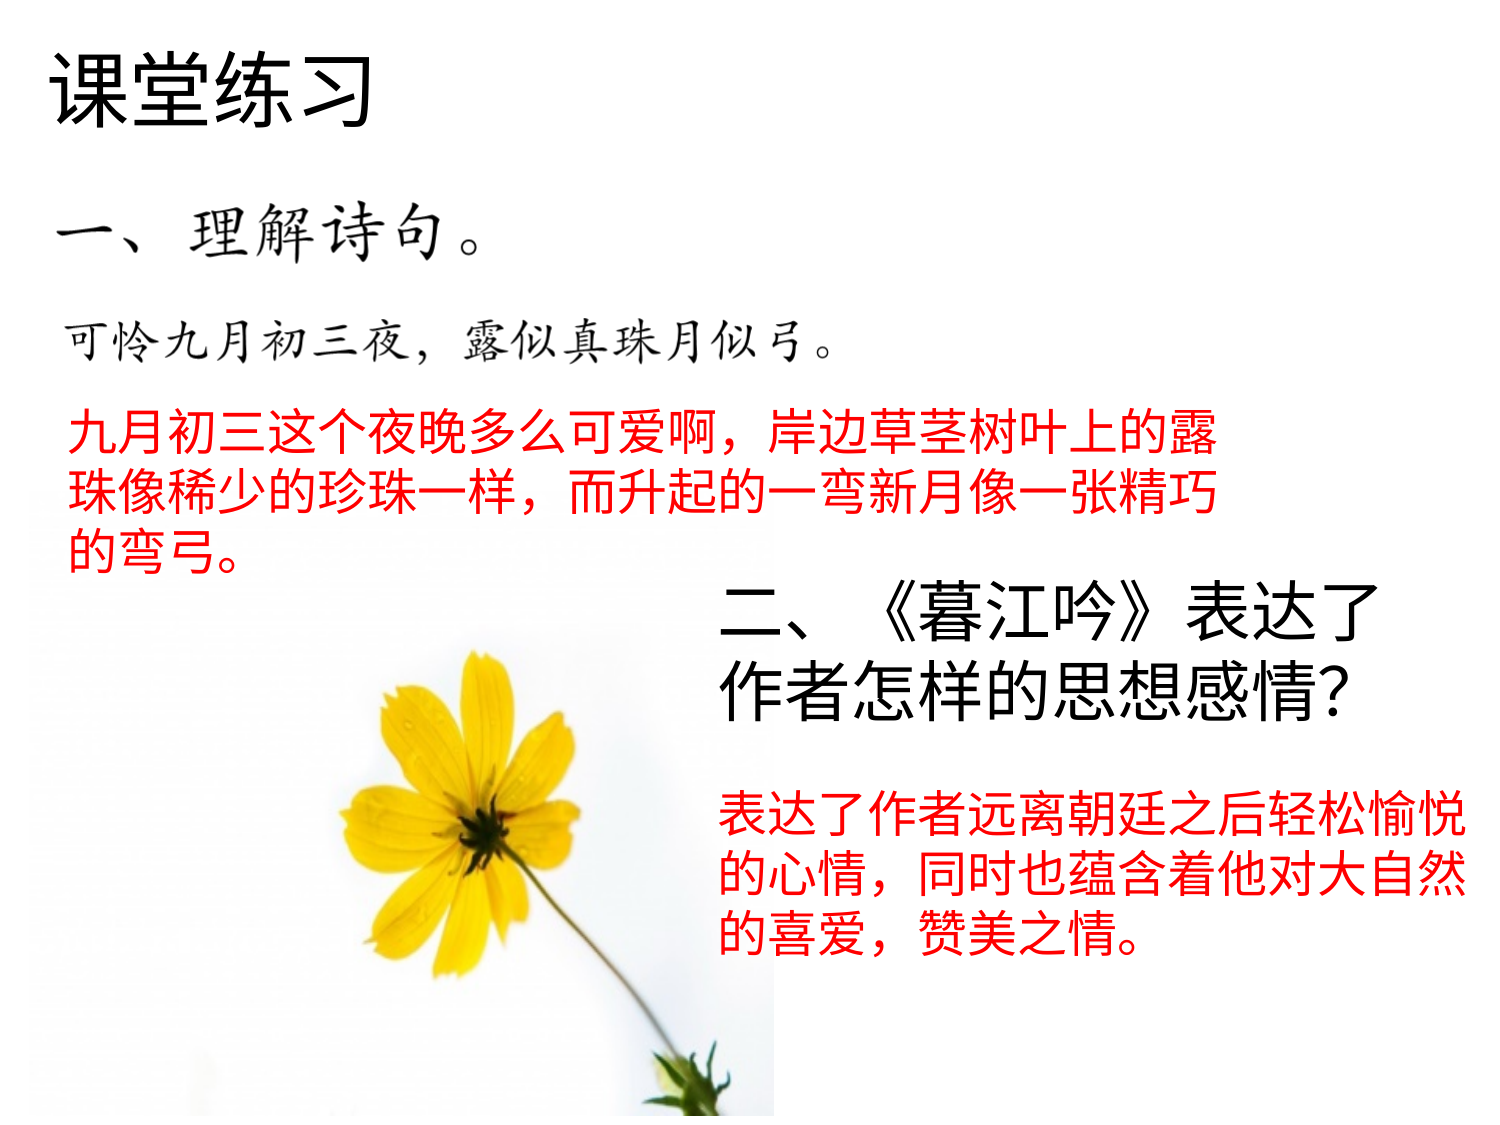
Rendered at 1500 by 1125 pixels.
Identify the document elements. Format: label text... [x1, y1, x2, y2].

text_box 表达了作者远离朝廷之后轻松愉悦的心情，同时也蕴含着他对大自然的喜爱，赞美之情。 [778, 775, 1500, 970]
picture [9, 168, 890, 400]
text_box 九月初三这个夜晚多么可爱啊，岸边草茎树叶上的露珠像稀少的珍珠一样，而升起的一弯新月像一张精巧的弯弓。 [53, 393, 1282, 562]
text_box 二、《暮江吟》表达了作者怎样的思想感情？ [778, 562, 1453, 738]
text_box 课堂练习 [31, 30, 395, 146]
picture [29, 491, 774, 1116]
